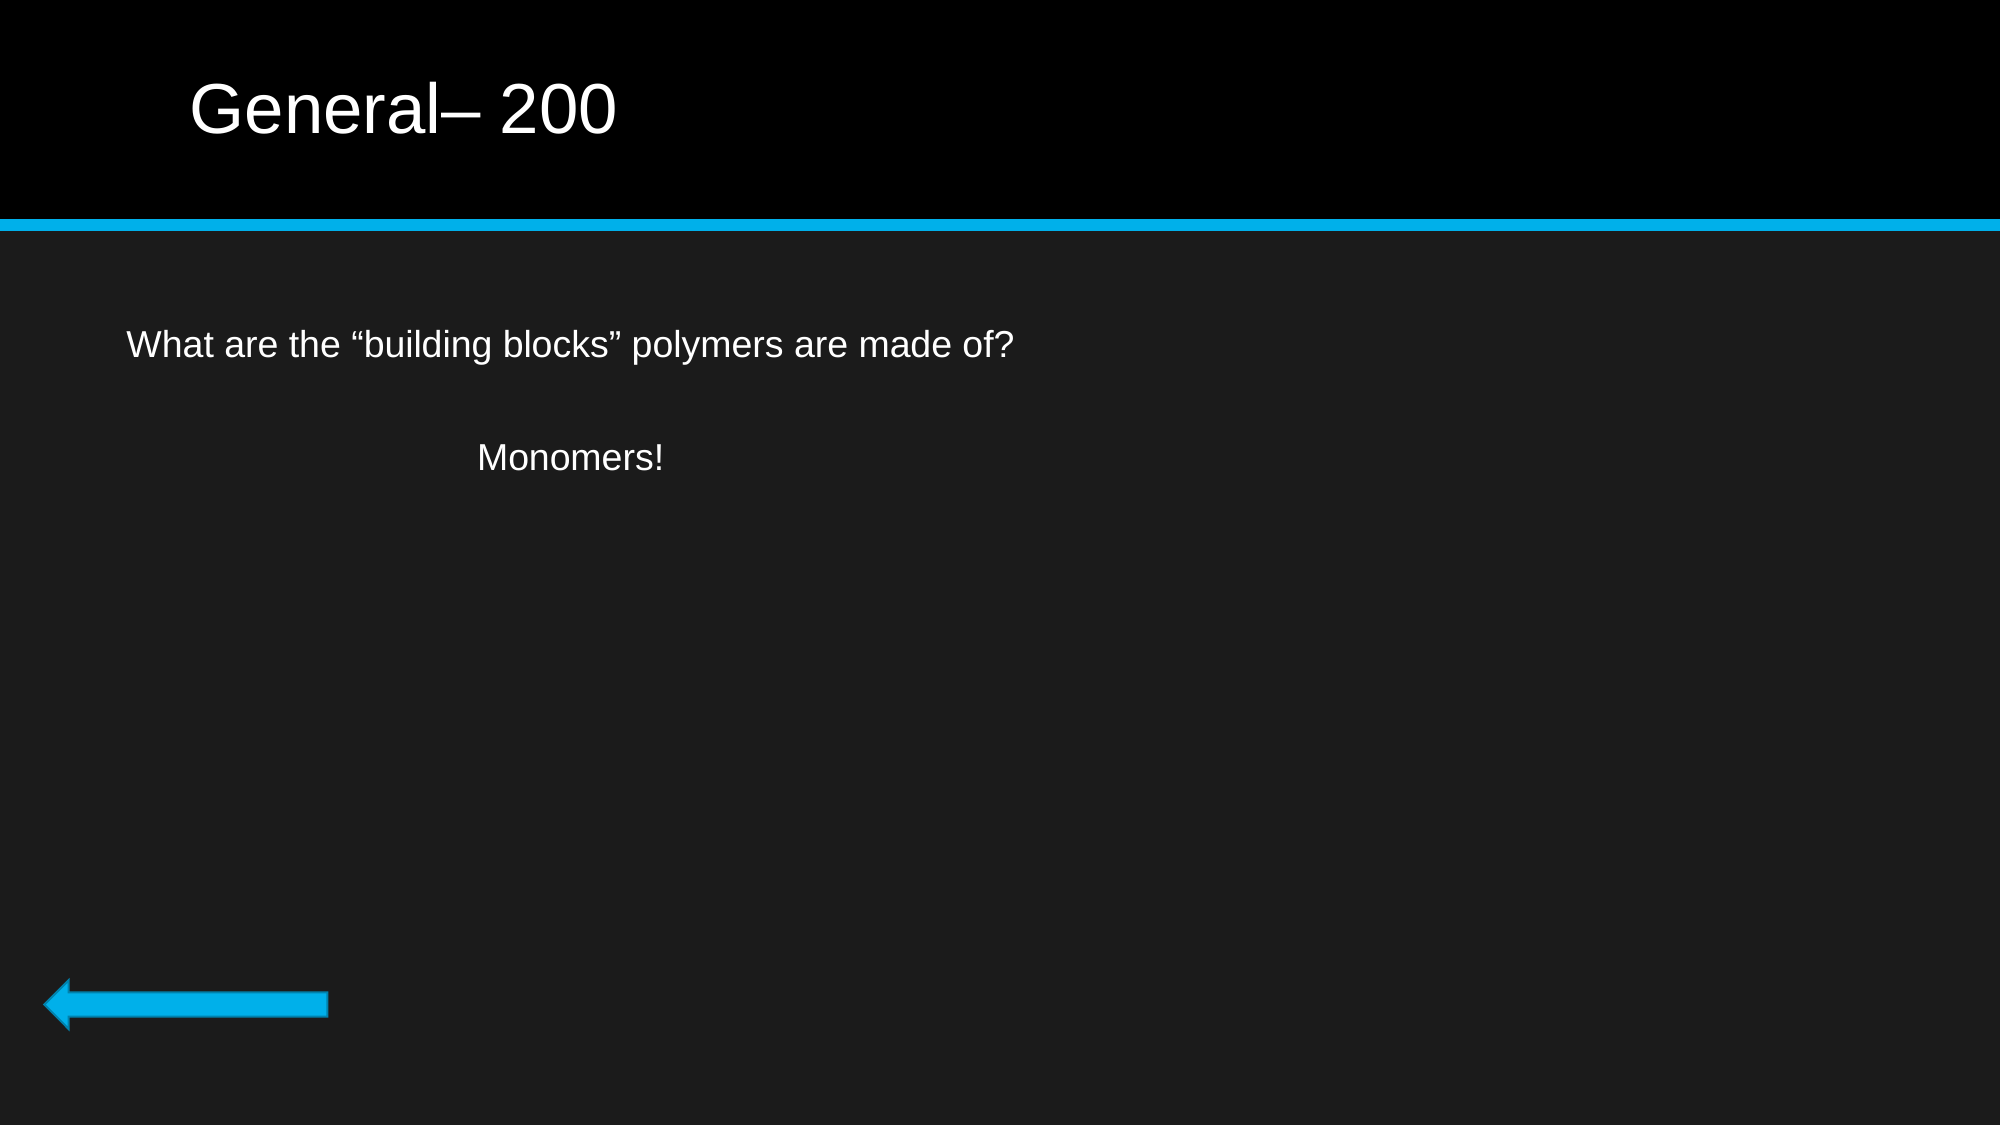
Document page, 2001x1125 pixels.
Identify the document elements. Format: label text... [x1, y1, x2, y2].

text_box [42, 977, 329, 1032]
text_box What are the “building blocks” polymers are made of? [111, 312, 1030, 373]
text_box Monomers! [462, 425, 680, 485]
title General– 200 [174, 20, 1825, 201]
